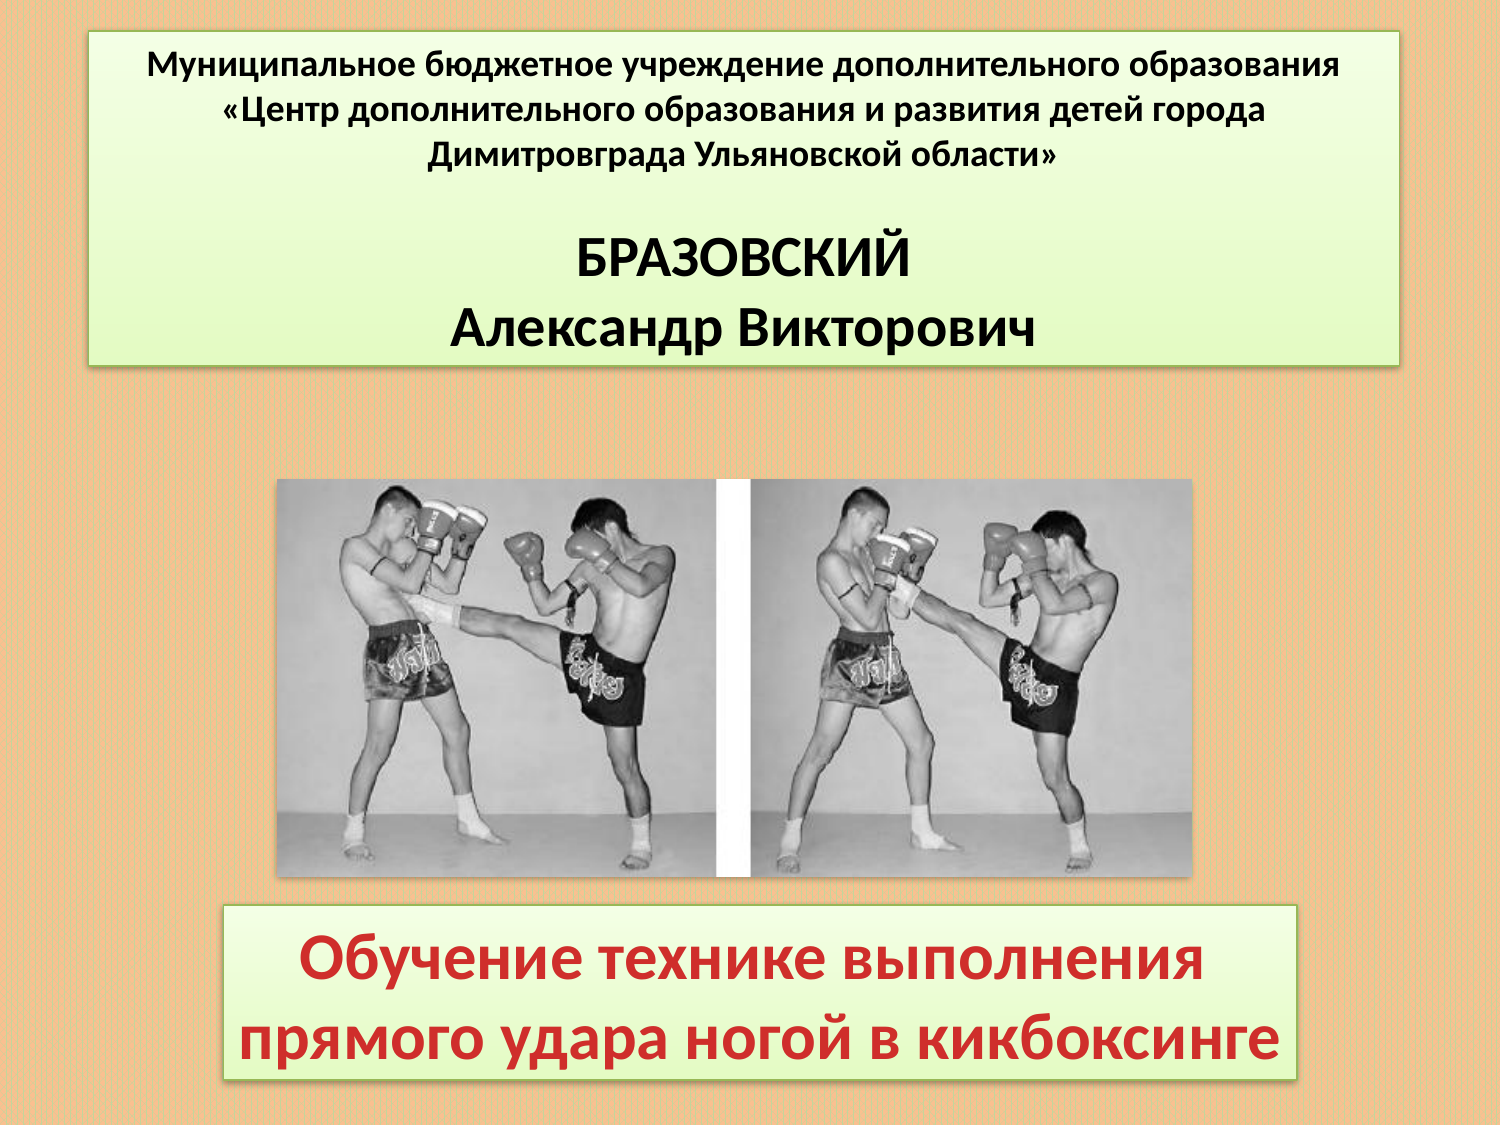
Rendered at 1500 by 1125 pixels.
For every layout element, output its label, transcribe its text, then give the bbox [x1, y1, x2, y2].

text_box Обучение технике выполнения прямого удара ногой в кикбоксинге [223, 904, 1298, 1081]
text_box Муниципальное бюджетное учреждение дополнительного образования «Центр дополнительного образования и развития детей города Димитровграда Ульяновской области» БРАЗОВСКИЙ Александр Викторович [88, 30, 1400, 367]
picture [277, 479, 1192, 877]
